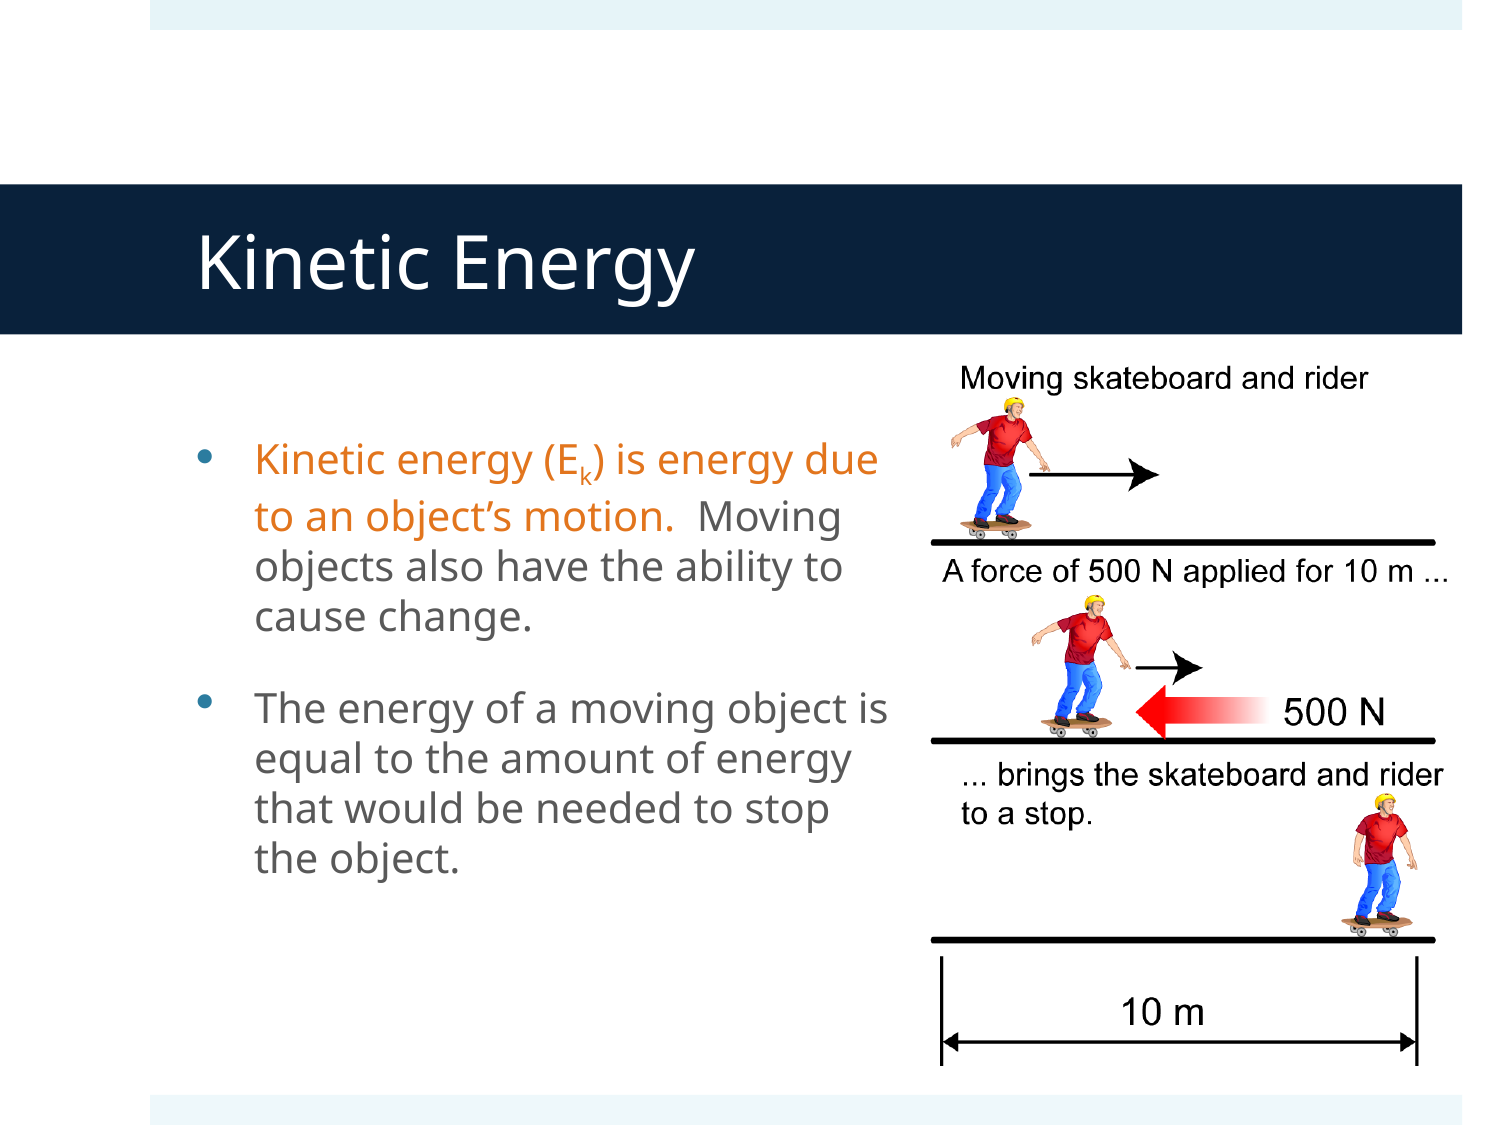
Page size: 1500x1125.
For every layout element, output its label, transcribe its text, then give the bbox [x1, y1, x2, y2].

picture [910, 361, 1463, 1086]
title Kinetic Energy [0, 184, 1463, 335]
list Kinetic energy (Ek) is energy due to an object’s motion. Moving objects also have the ability to cause change. The energy of a moving object is equal to the amount of energy that would be needed to stop the object. [182, 425, 910, 1028]
